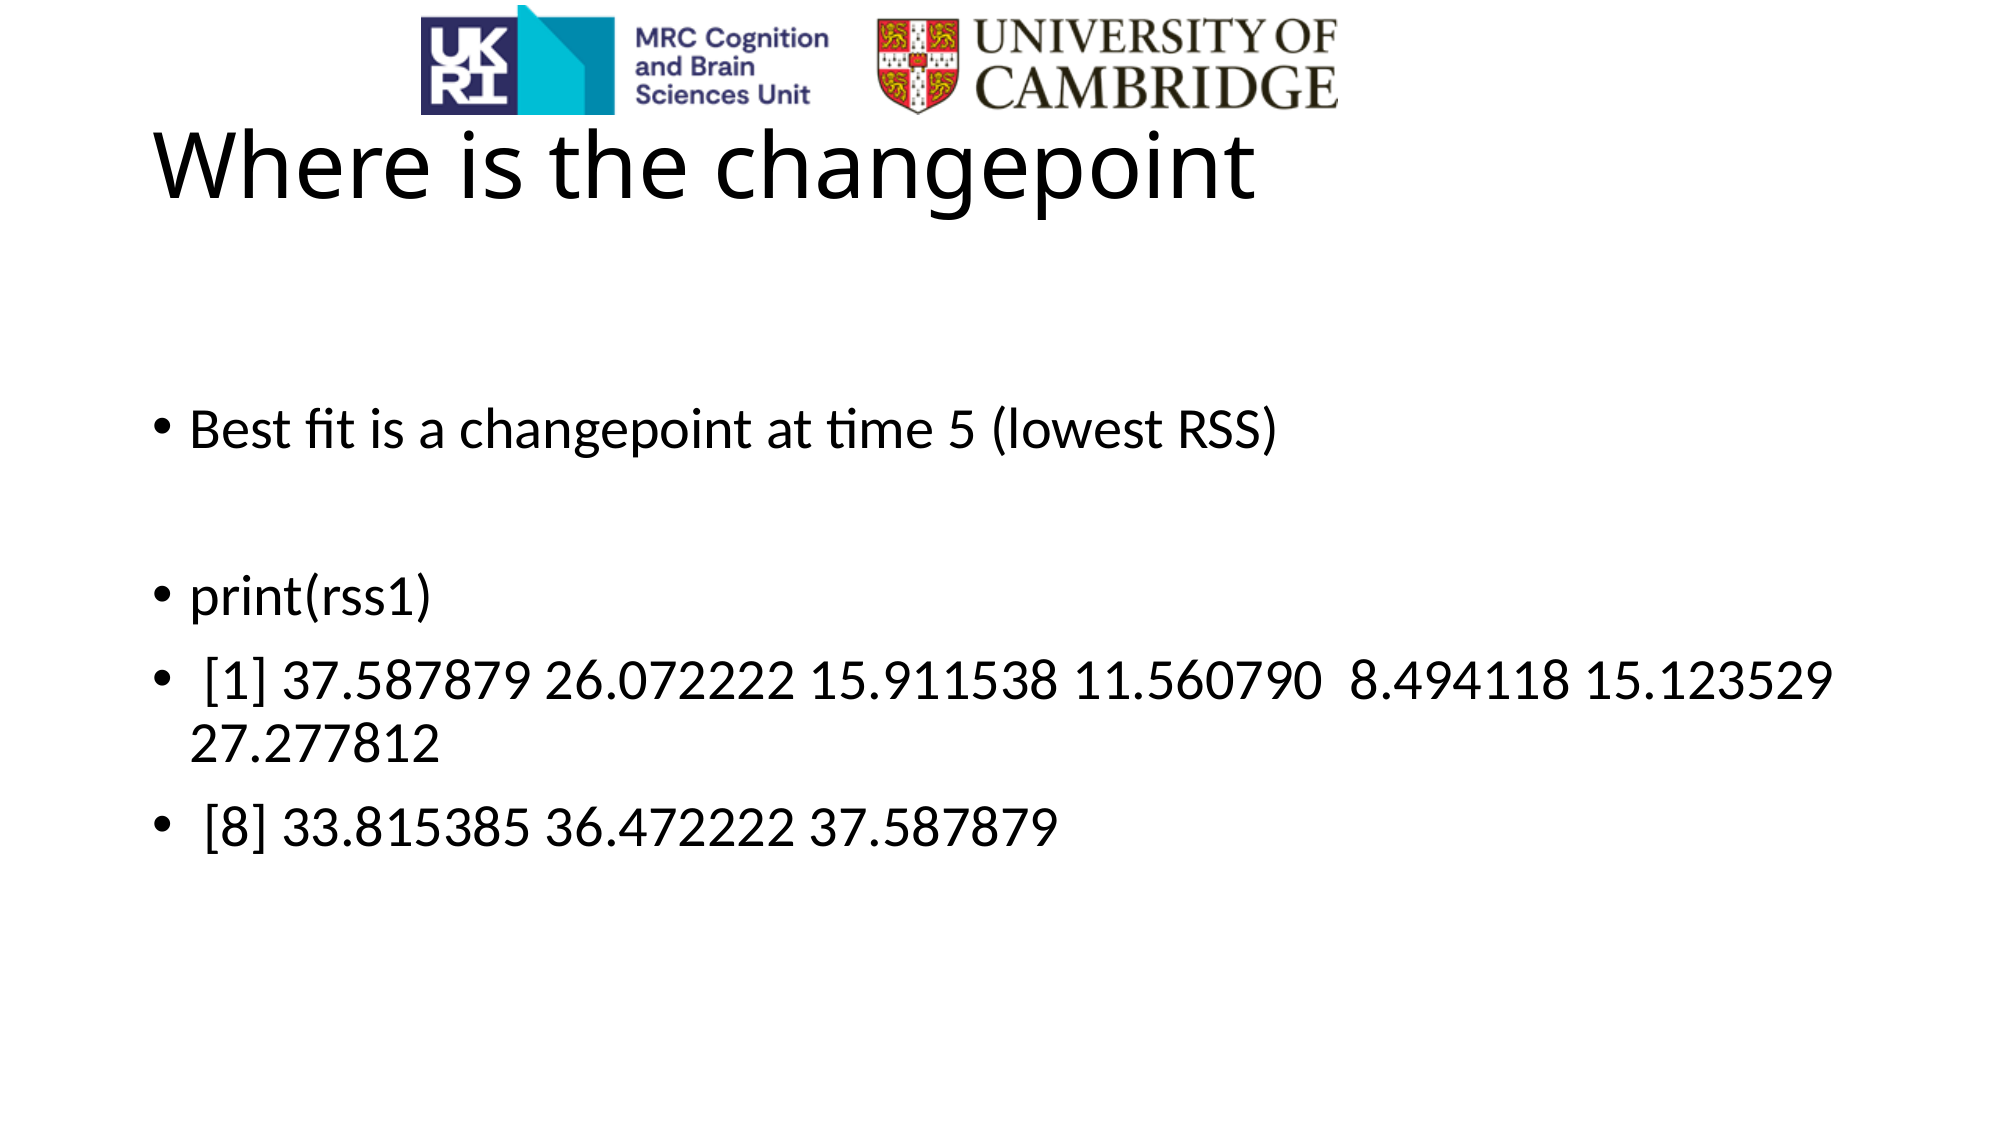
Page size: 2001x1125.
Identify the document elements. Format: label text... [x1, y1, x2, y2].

title Where is the changepoint [137, 59, 1863, 278]
picture [421, 5, 1338, 59]
list Best fit is a changepoint at time 5 (lowest RSS) print(rss1) [1] 37.587879 26.072222 15.911538 11.560790 8.494118 15.123529 27.277812 [8] 33.815385 36.472222 37.587879 [137, 299, 1863, 1014]
